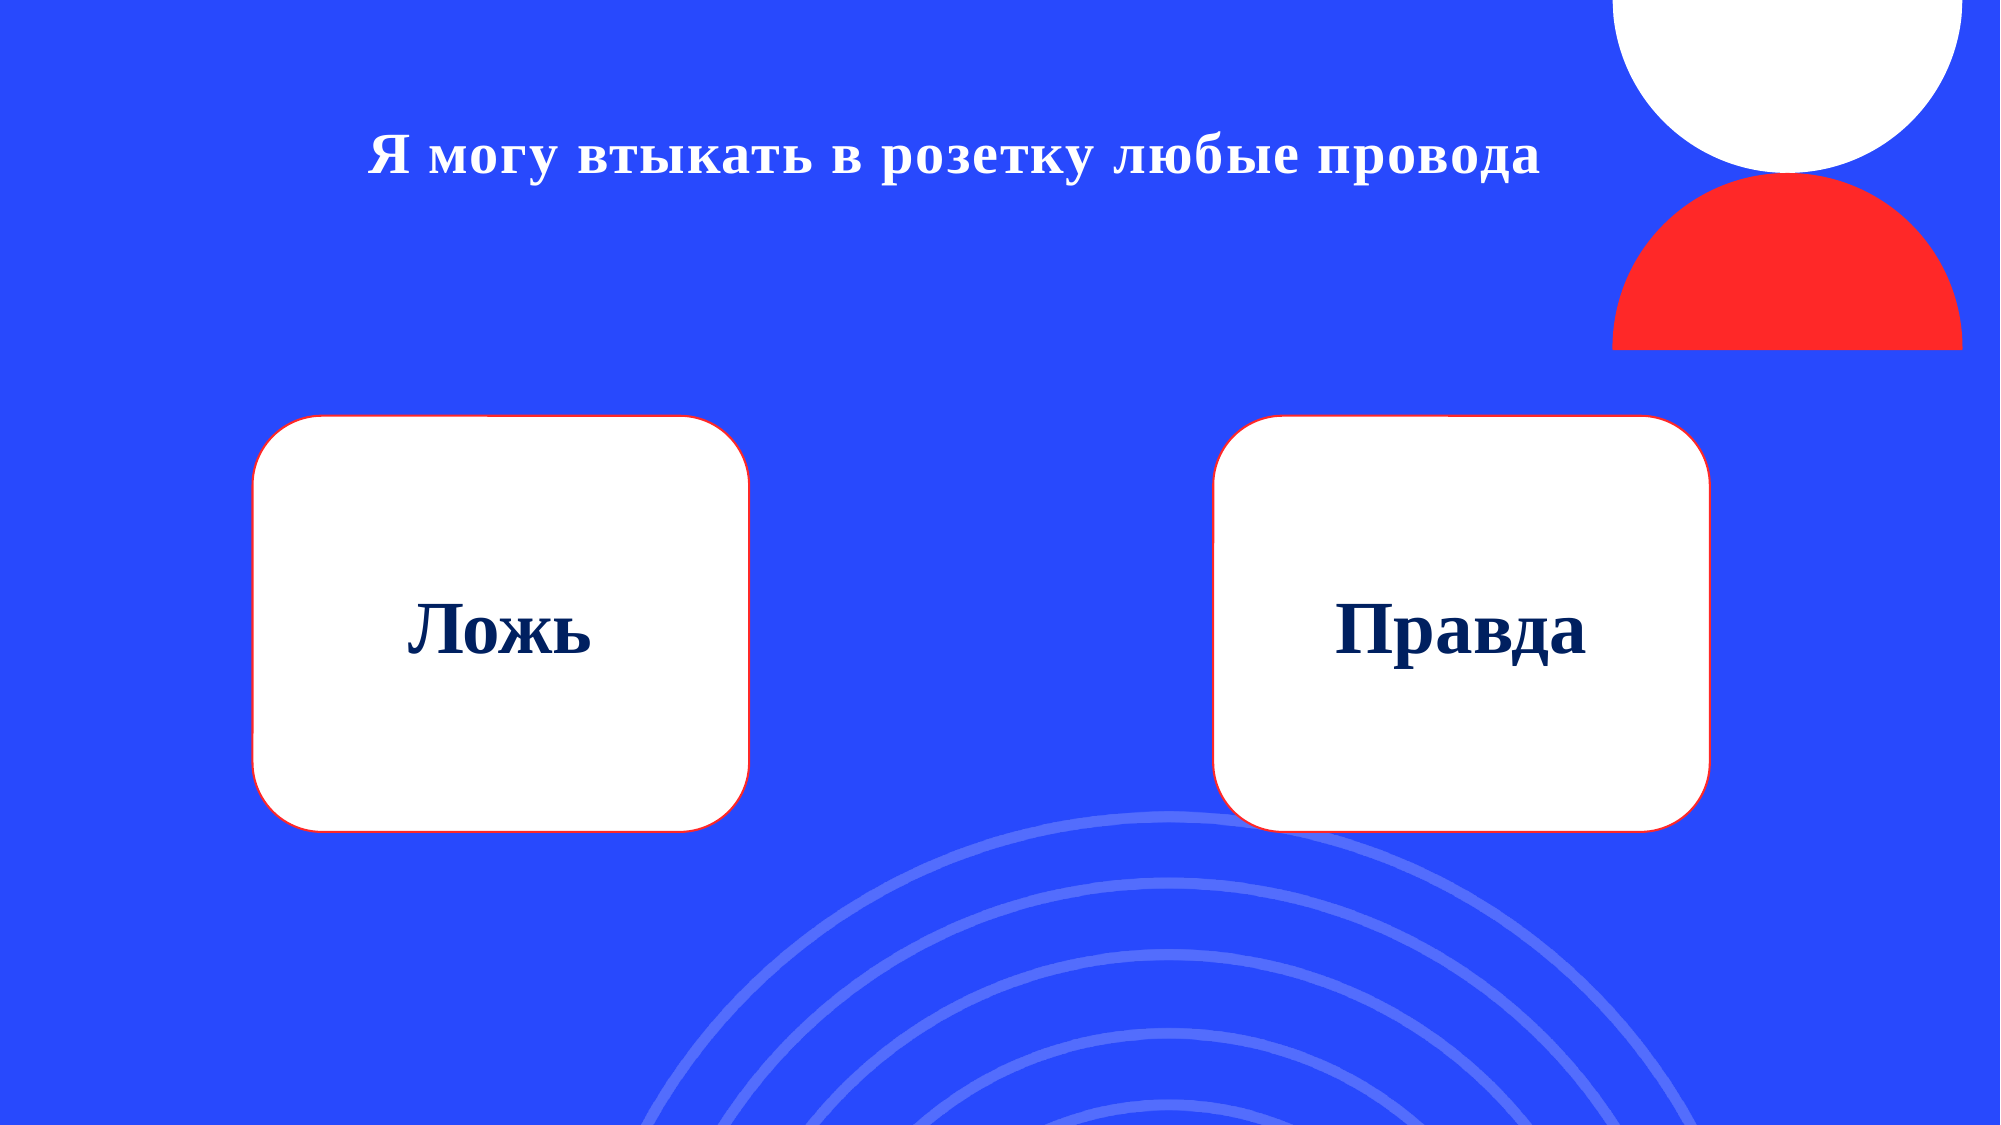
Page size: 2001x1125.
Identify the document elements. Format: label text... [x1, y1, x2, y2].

title Я могу втыкать в розетку любые провода [222, 123, 1689, 227]
text_box Ложь [251, 414, 751, 833]
picture [567, 811, 1770, 1125]
text_box Правда [1212, 414, 1711, 833]
